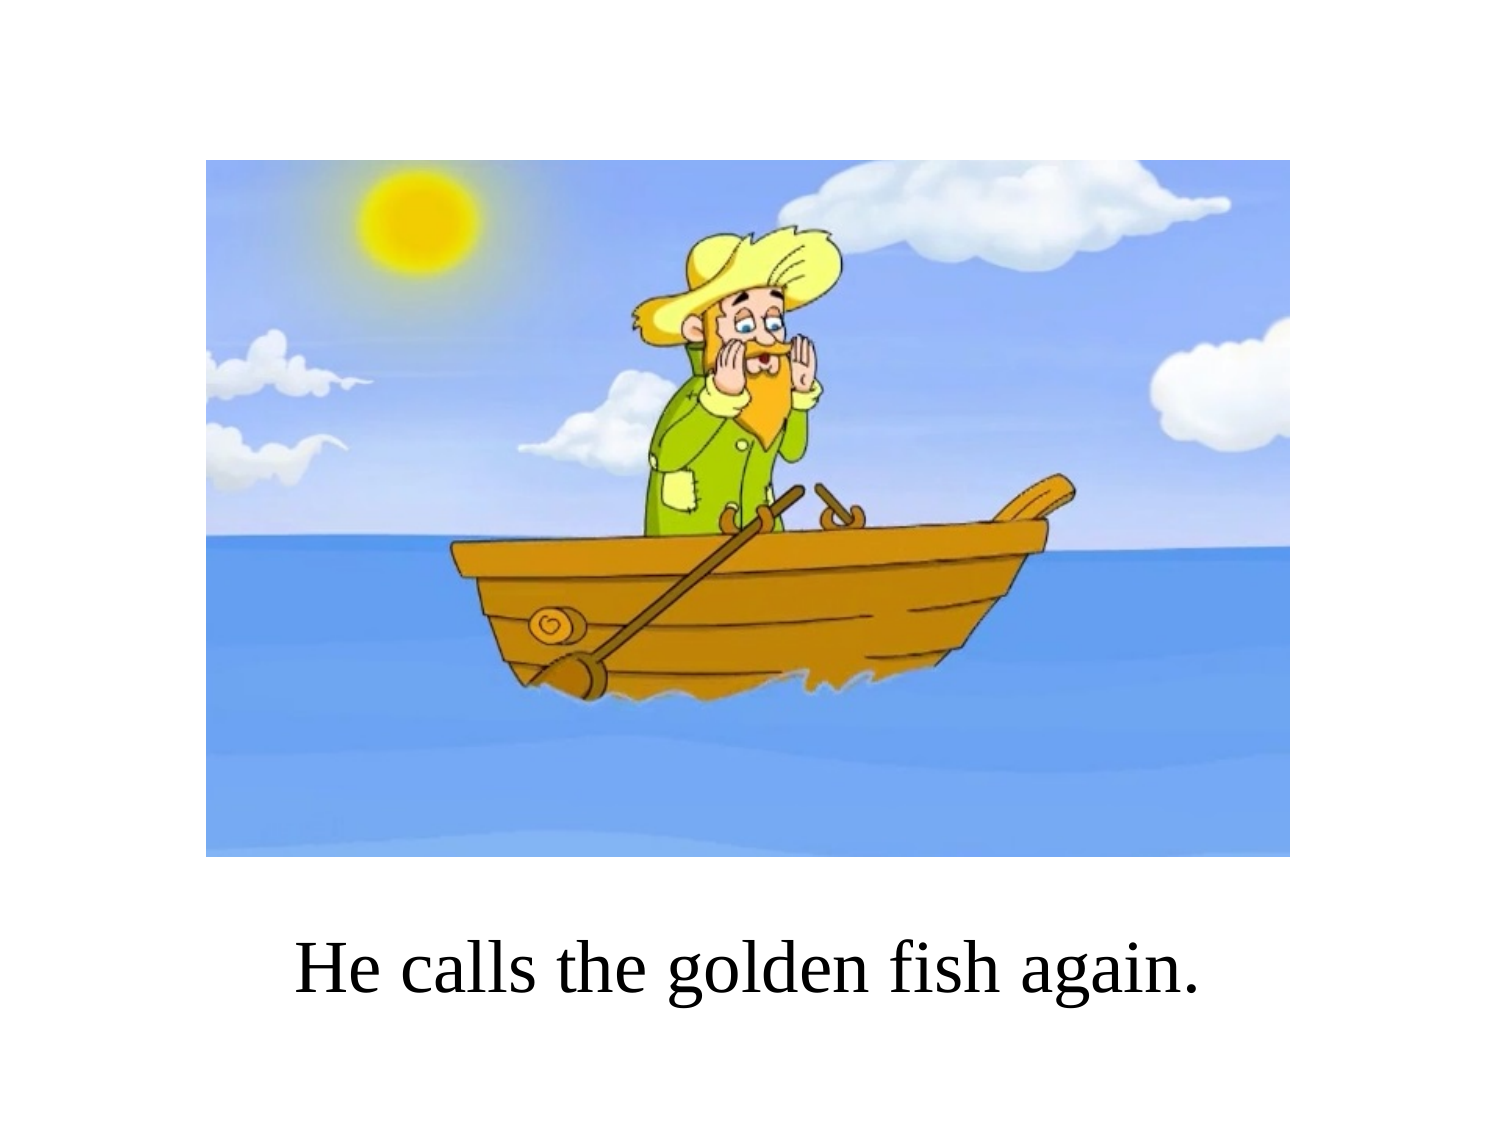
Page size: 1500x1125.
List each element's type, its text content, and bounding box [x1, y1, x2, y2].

text_box He calls the golden fish again. [279, 910, 1217, 1015]
picture [206, 160, 1290, 857]
